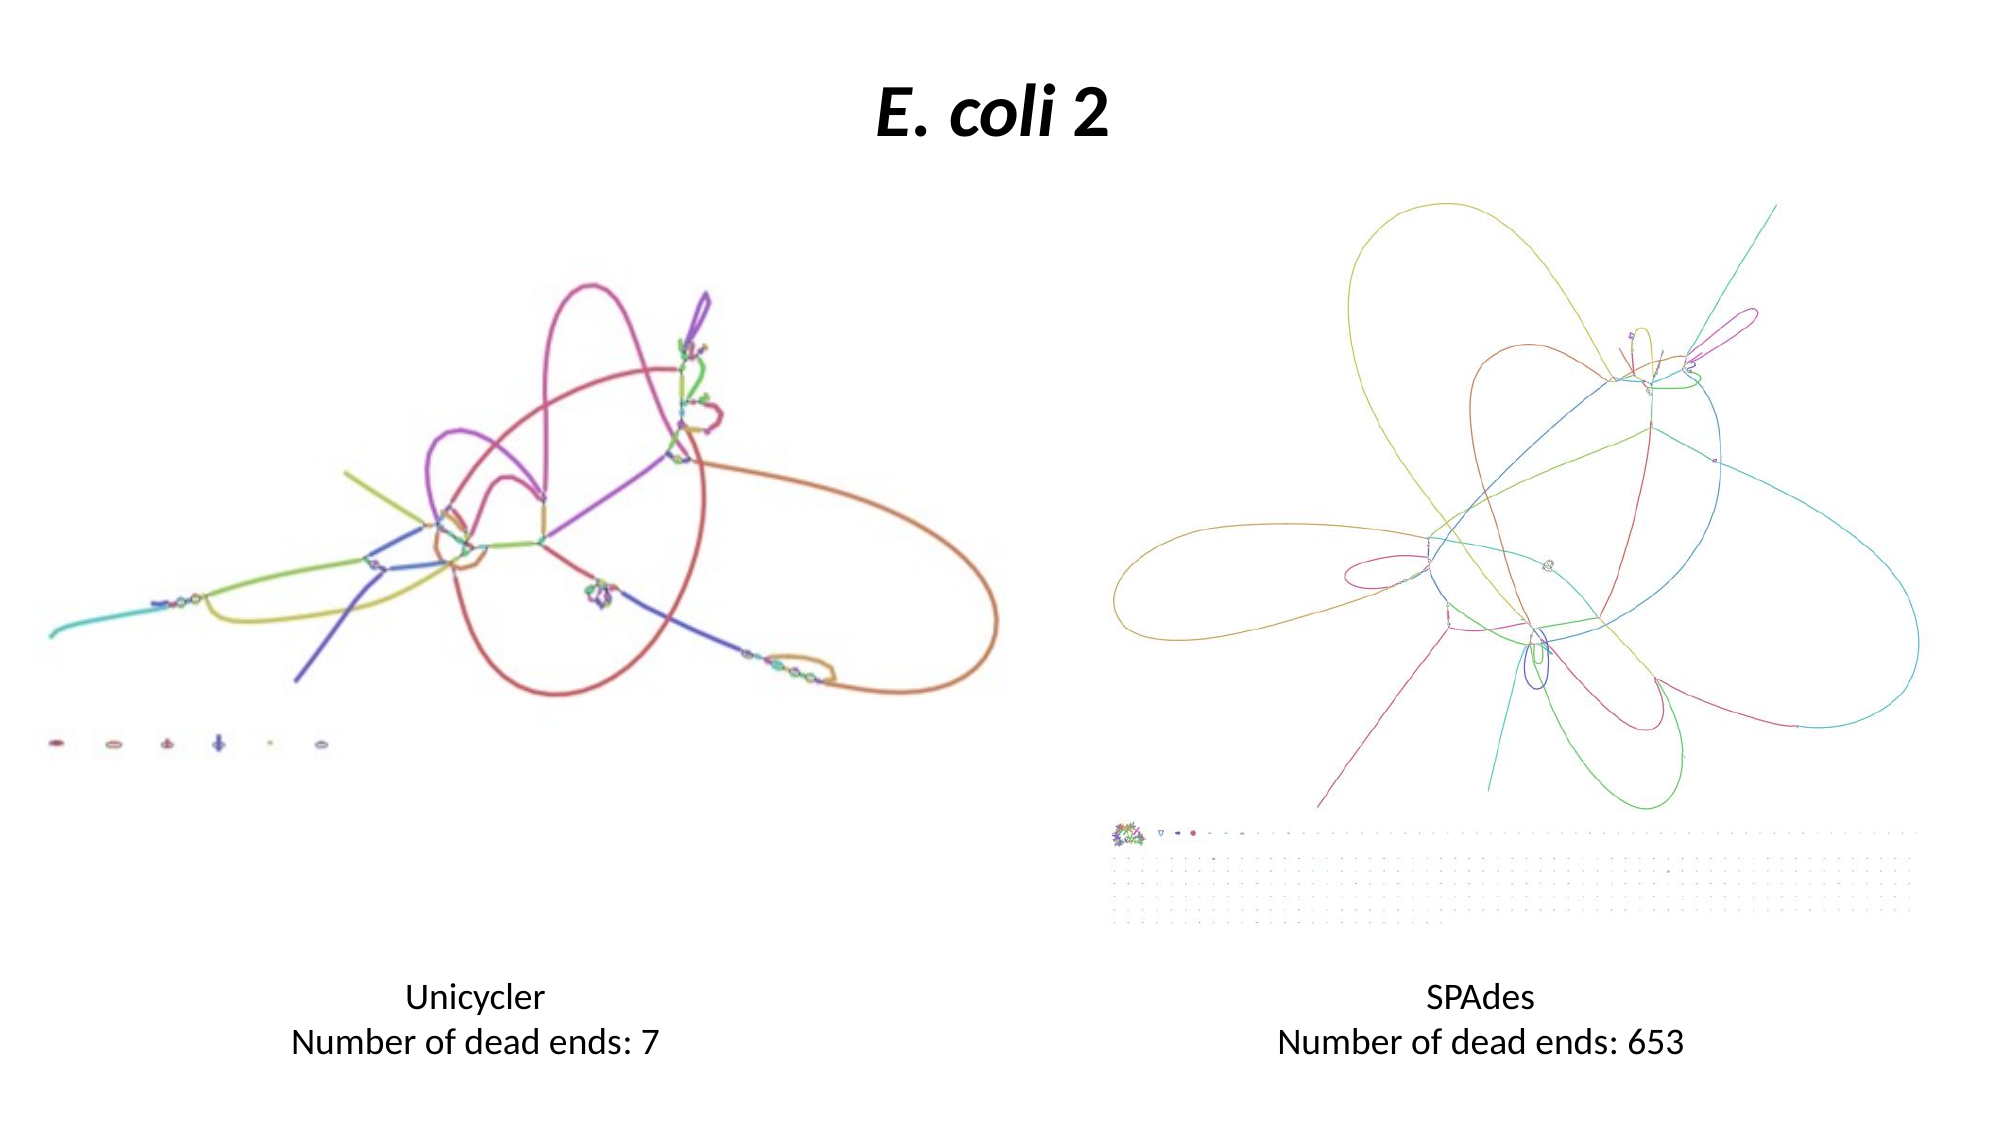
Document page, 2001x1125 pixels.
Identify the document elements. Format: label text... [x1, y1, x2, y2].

text_box Unicycler Number of dead ends: 7 [276, 964, 684, 1070]
picture [0, 255, 1049, 772]
text_box SPAdes Number of dead ends: 653 [1262, 964, 1700, 1070]
text_box E. coli 2 [860, 54, 1126, 159]
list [1071, 162, 1960, 963]
